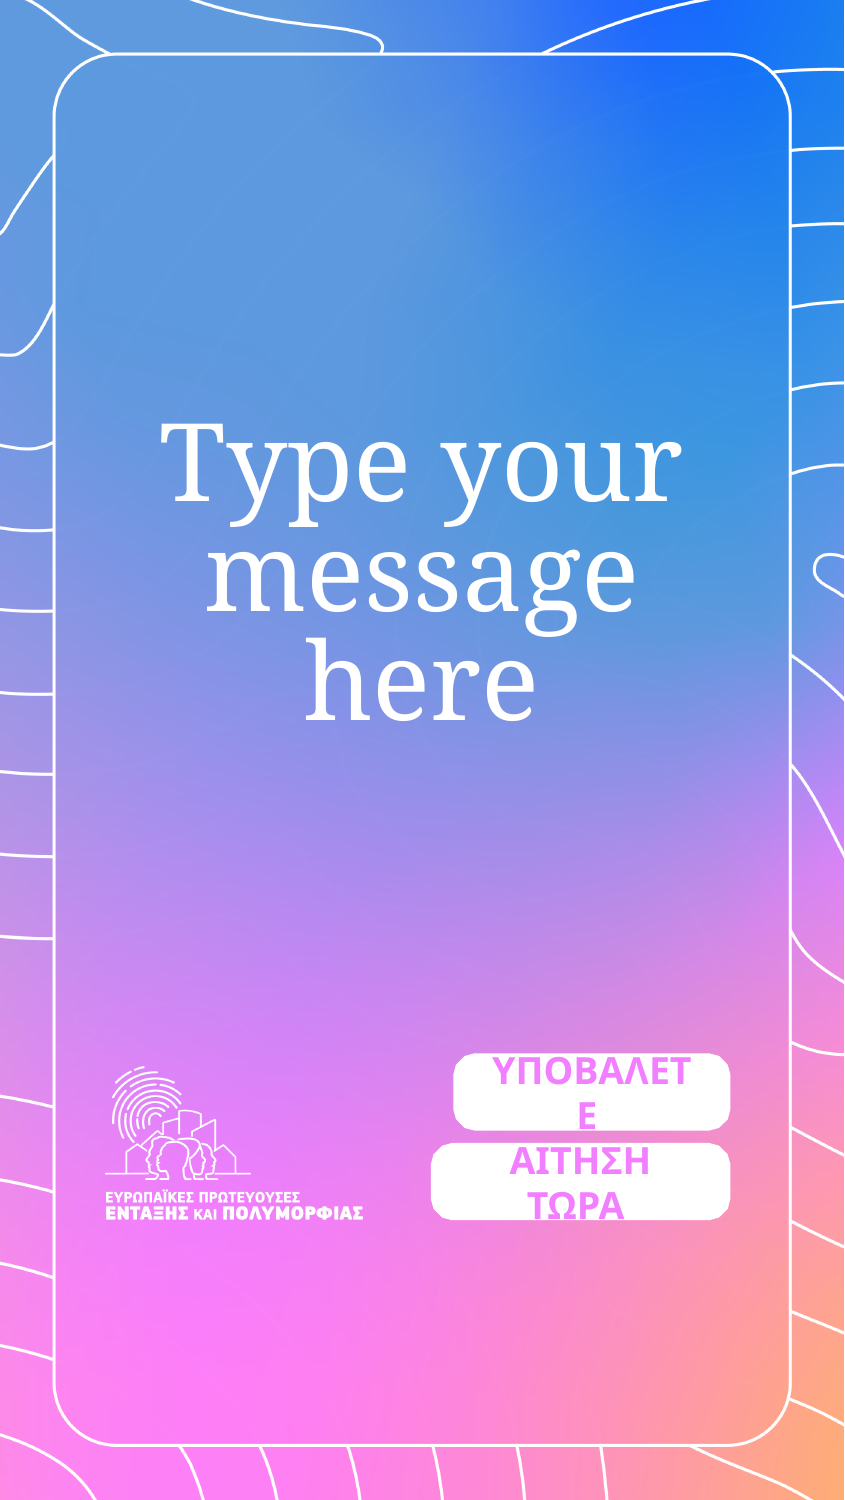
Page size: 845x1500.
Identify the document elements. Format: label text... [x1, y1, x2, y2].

text_box ΥΠΟΒΑΛΕΤΕ [467, 1067, 717, 1117]
title Type your message here [63, 163, 781, 993]
text_box ΑΙΤΗΣΗ ΤΩΡΑ [444, 1156, 717, 1207]
picture [0, 0, 844, 1500]
